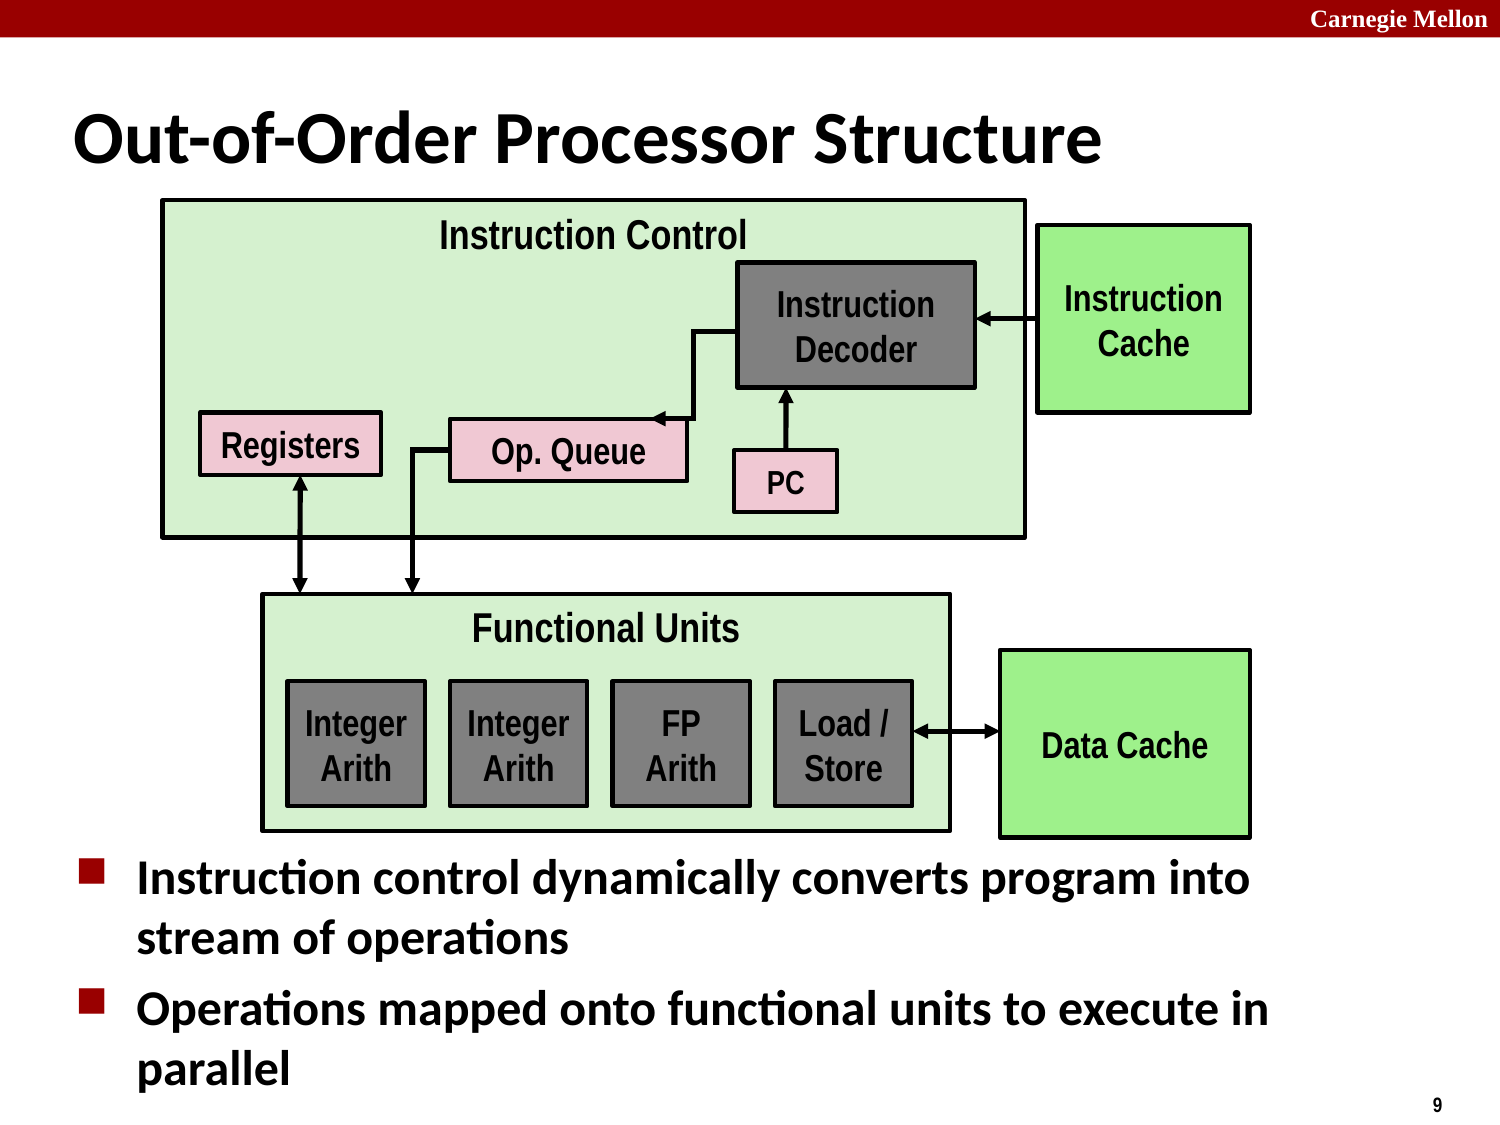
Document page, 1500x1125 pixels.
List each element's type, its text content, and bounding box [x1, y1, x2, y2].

text_box Instruction Decoder [737, 262, 975, 388]
text_box Instruction Cache [1037, 224, 1250, 413]
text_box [262, 593, 951, 832]
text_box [649, 330, 738, 419]
text_box PC [734, 449, 838, 513]
text_box Instruction Control [162, 200, 1025, 538]
text_box Data Cache [999, 650, 1250, 838]
text_box Registers [200, 412, 382, 475]
text_box Op. Queue [449, 418, 688, 482]
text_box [412, 449, 451, 594]
title Out-of-Order Processor Structure [58, 71, 1413, 197]
list Instruction control dynamically converts program into stream of operations Operations mapped onto functional units to execute in parallel [64, 837, 1363, 1040]
